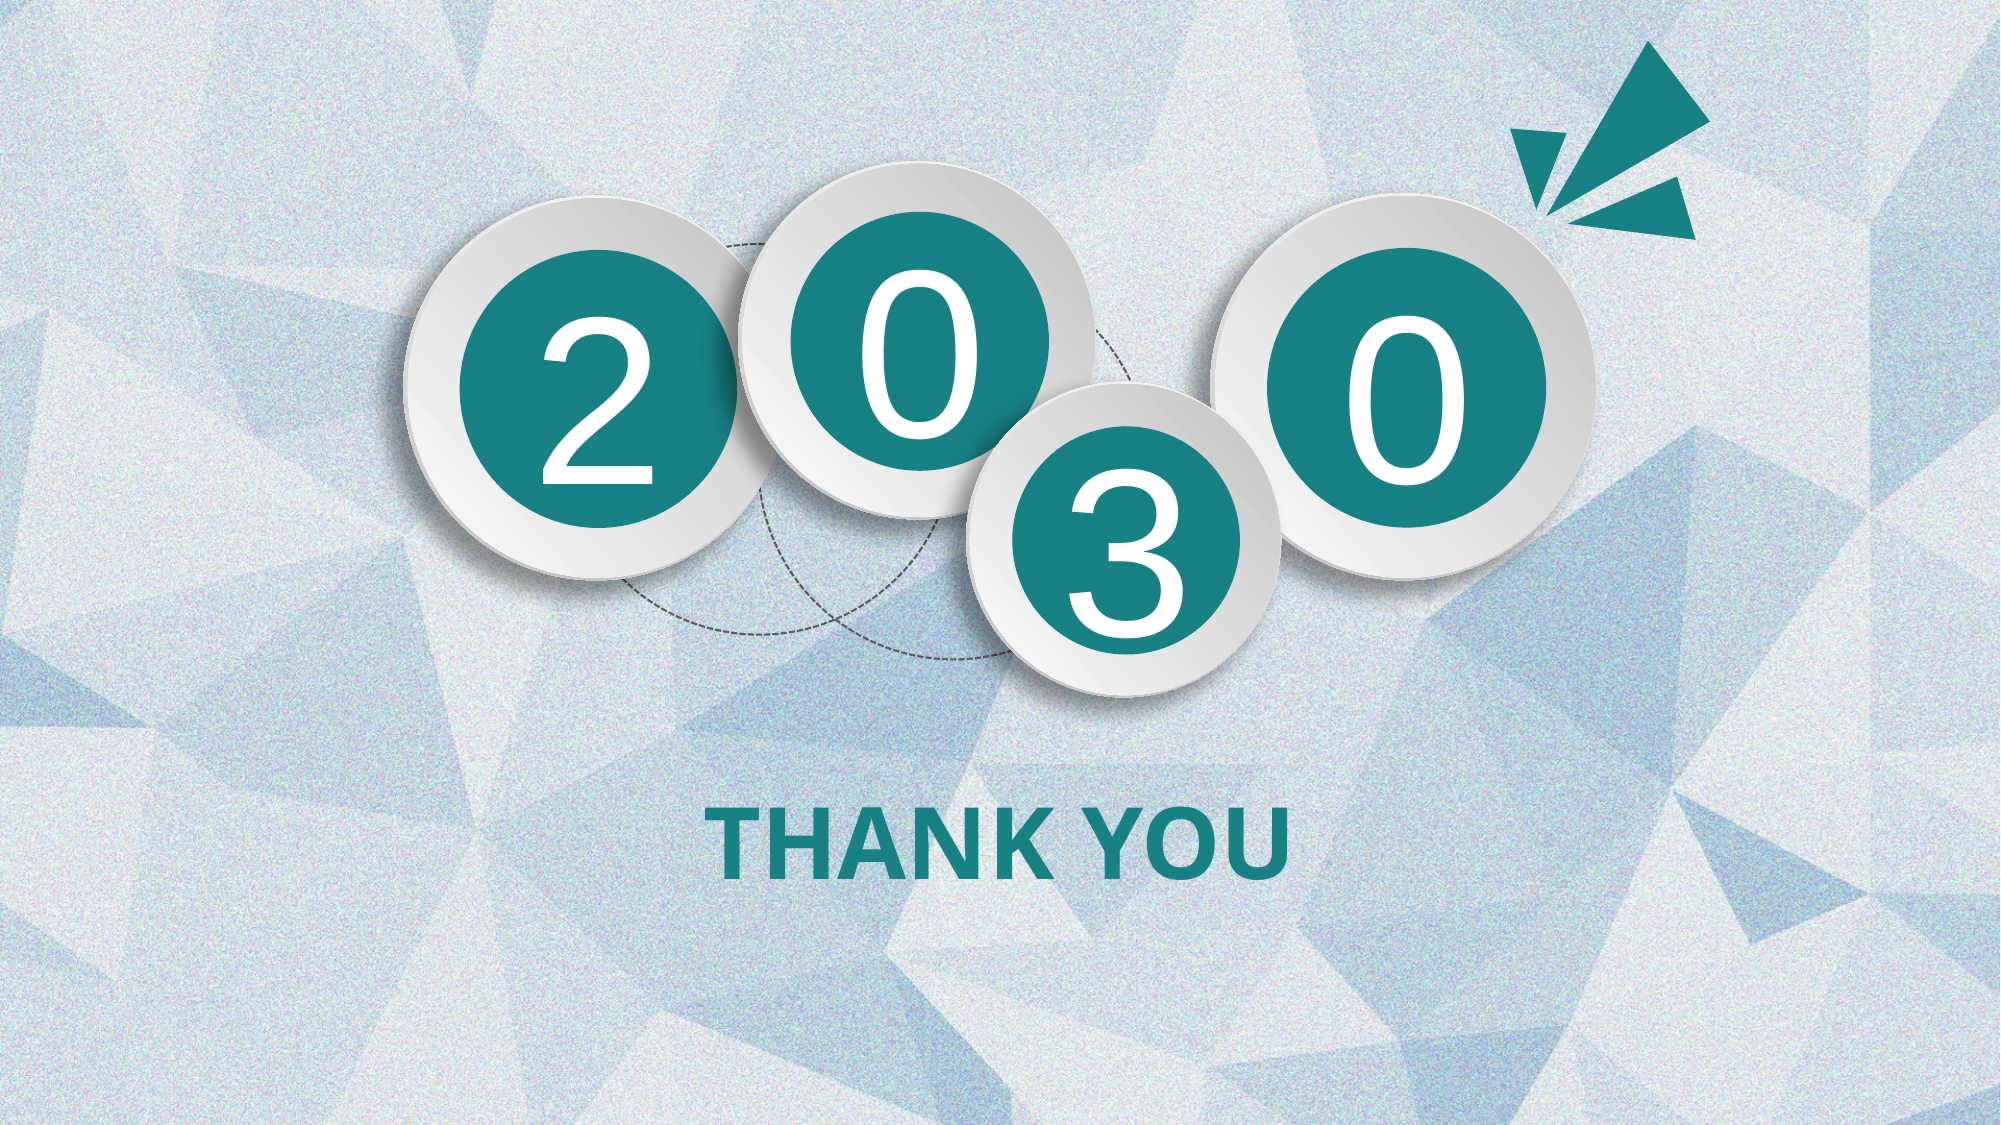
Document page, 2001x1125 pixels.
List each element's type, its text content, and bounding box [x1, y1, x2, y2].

picture [0, 0, 2001, 1125]
text_box THANK YOU [688, 772, 1312, 908]
text_box [1597, 175, 1698, 242]
text_box [788, 161, 1091, 298]
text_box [403, 195, 788, 581]
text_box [1210, 193, 1597, 581]
text_box [788, 163, 1095, 517]
text_box [1097, 329, 1131, 379]
text_box [1508, 127, 1569, 193]
text_box [788, 461, 939, 520]
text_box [966, 381, 1281, 698]
text_box [646, 513, 923, 636]
text_box [1558, 38, 1712, 193]
text_box [835, 548, 966, 661]
text_box 0 [790, 211, 1049, 471]
